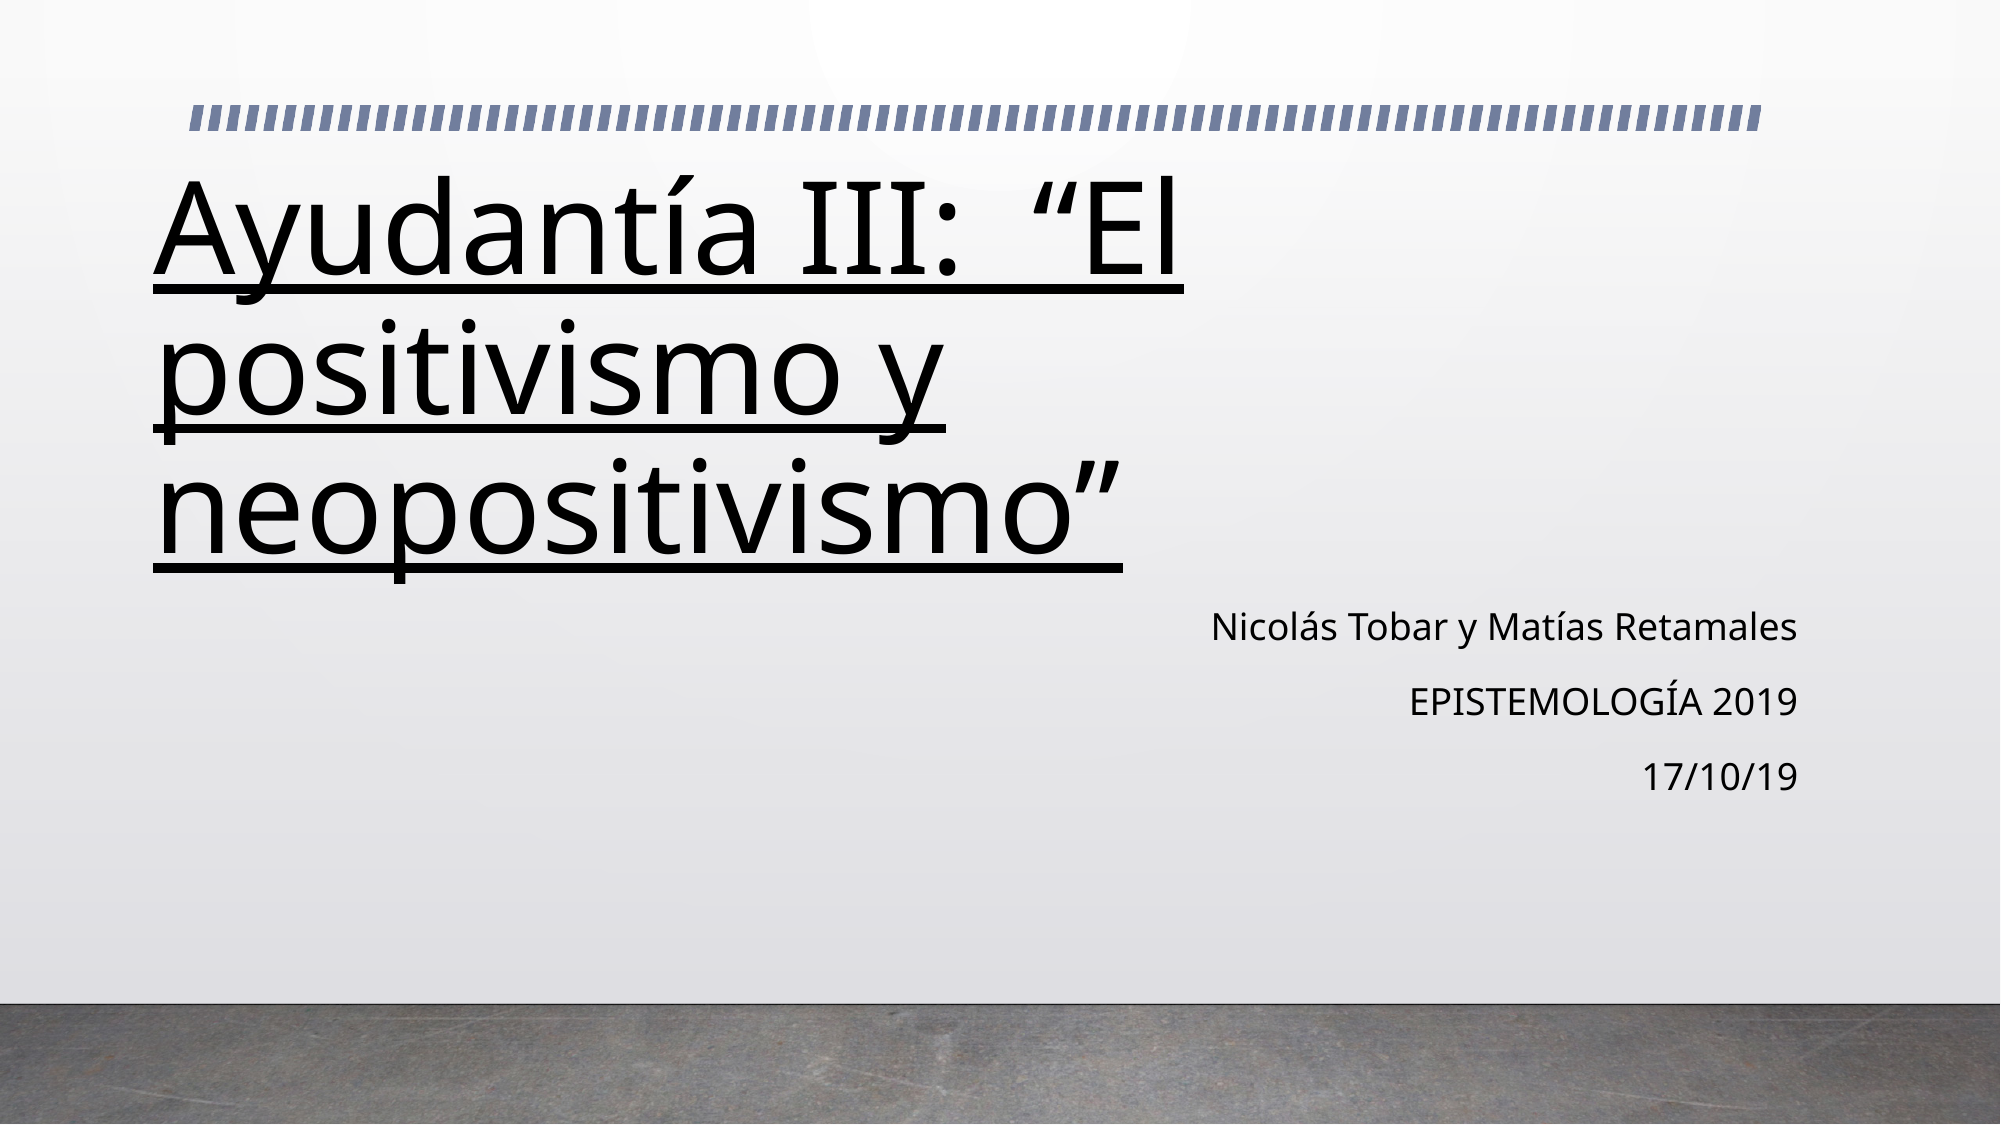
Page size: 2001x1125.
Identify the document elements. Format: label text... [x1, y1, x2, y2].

picture [0, 1004, 2000, 1124]
subtitle Nicolás Tobar y Matías Retamales EPISTEMOLOGÍA 2019 17/10/19 [396, 579, 1814, 850]
title Ayudantía III: “El positivismo y neopositivismo” [138, 152, 1862, 582]
